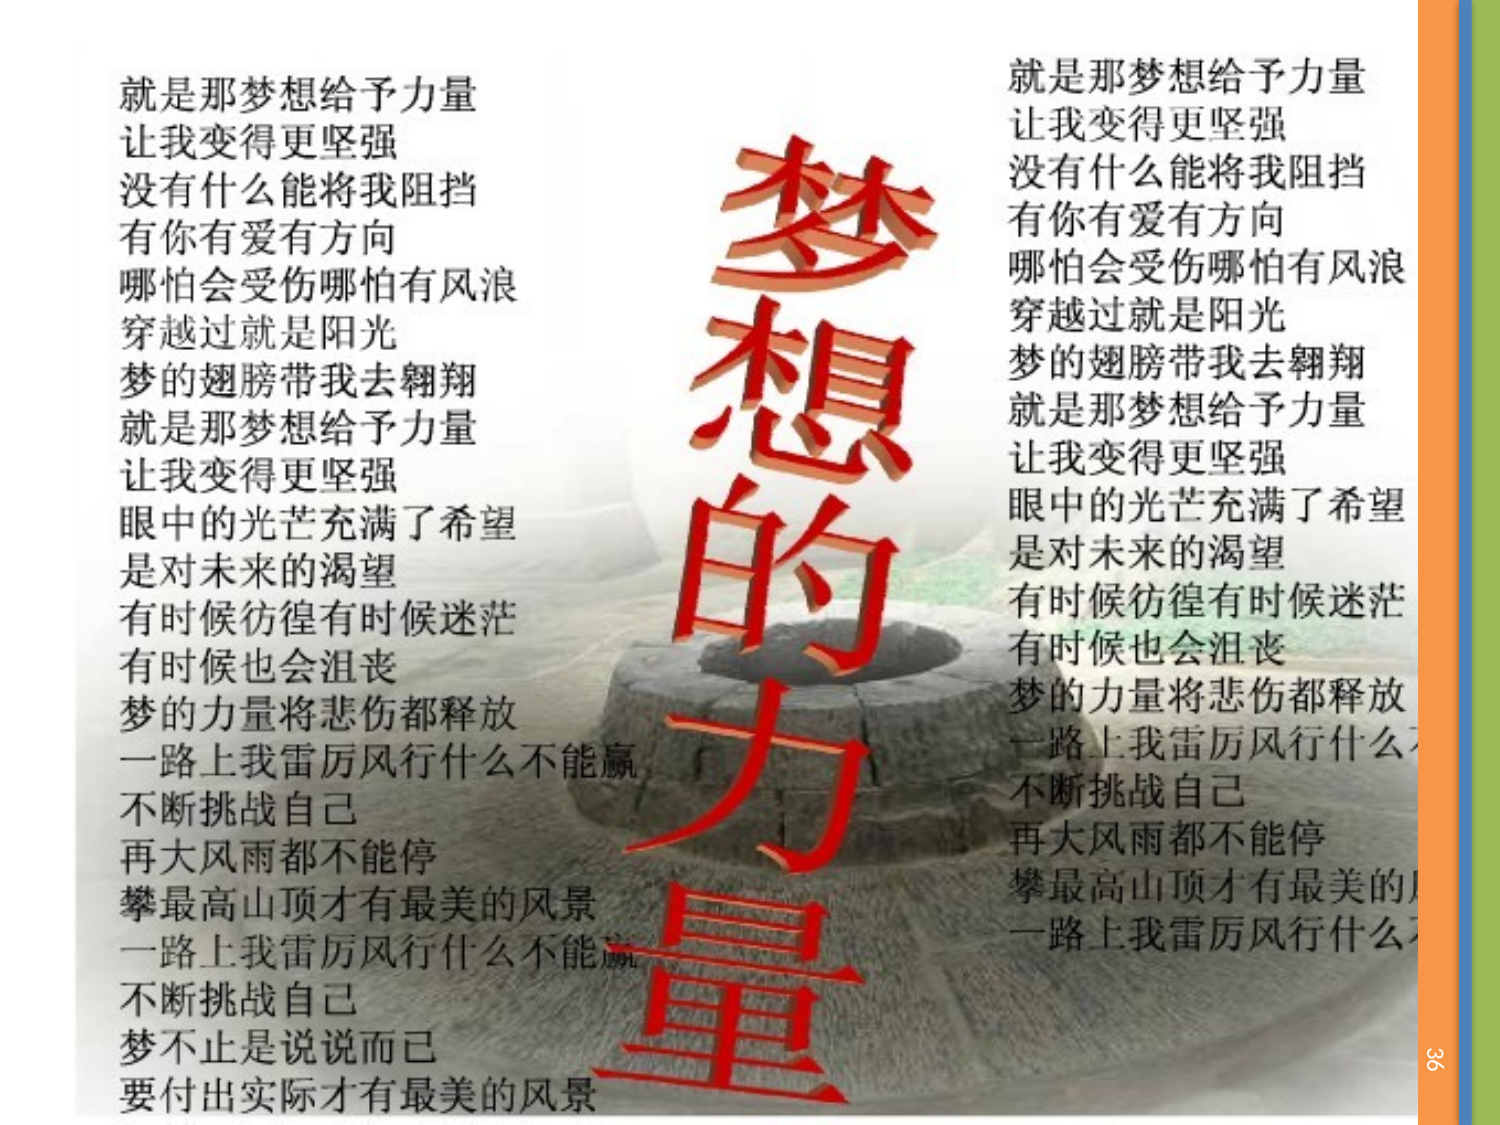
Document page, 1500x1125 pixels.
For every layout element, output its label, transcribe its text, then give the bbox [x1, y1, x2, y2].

slide_number 36 [1423, 928, 1468, 1088]
picture [0, 0, 1419, 1125]
